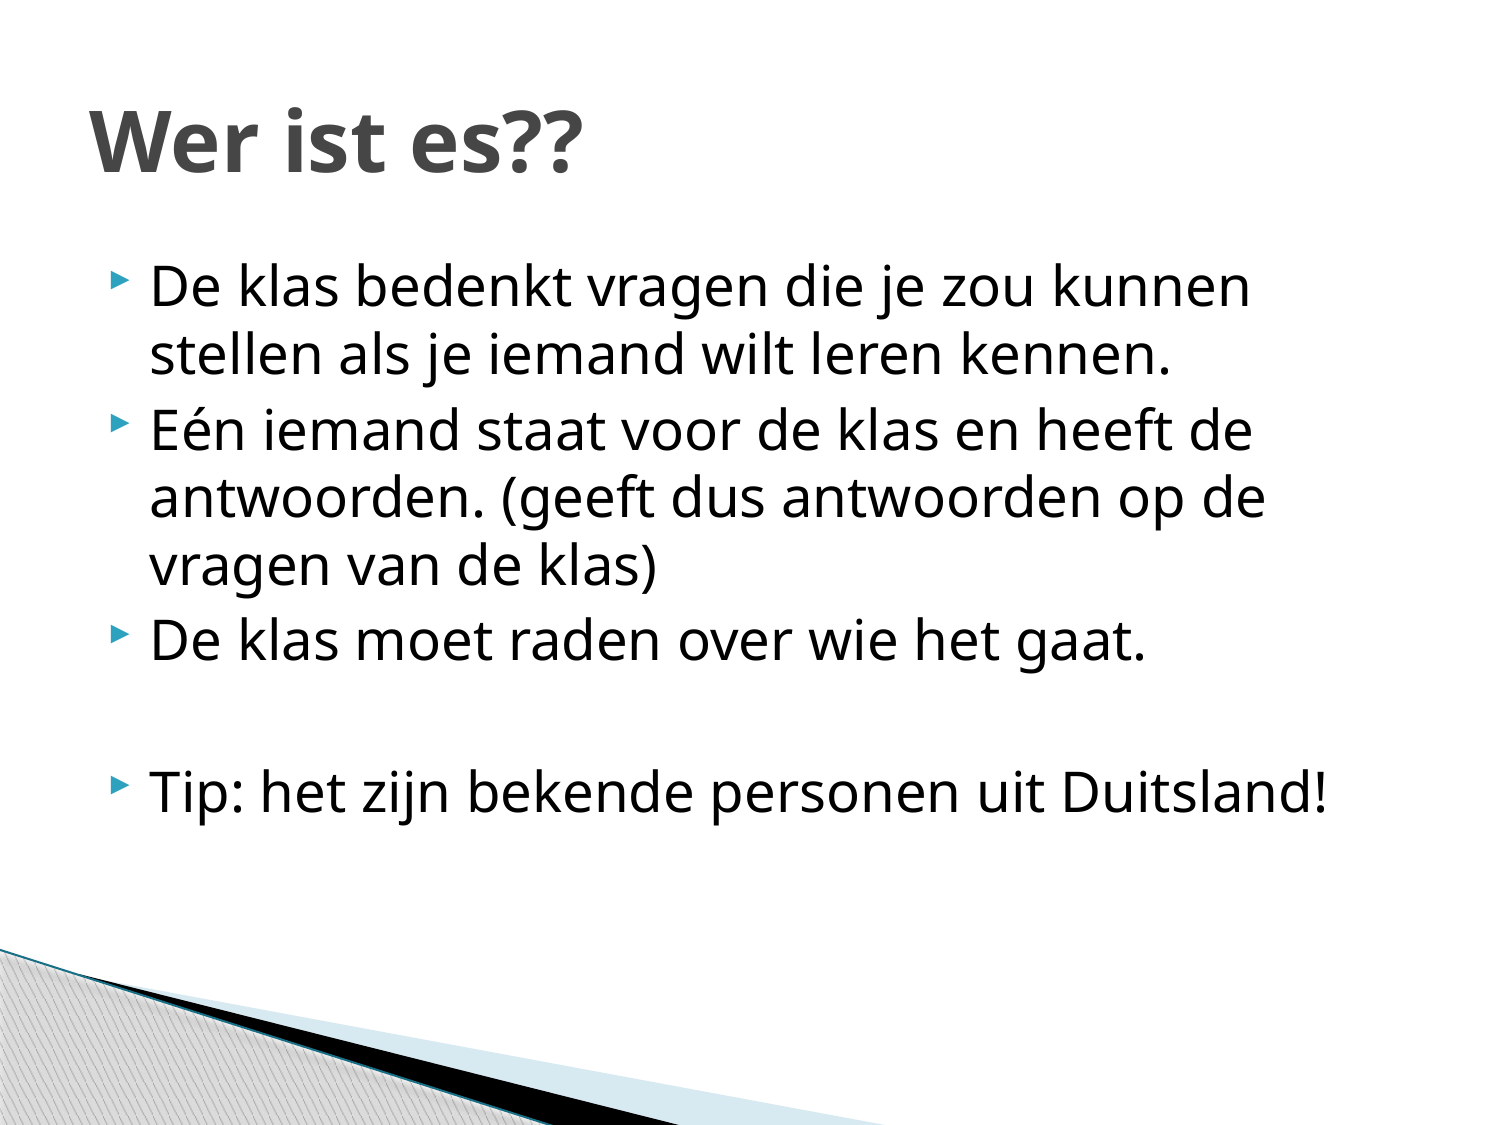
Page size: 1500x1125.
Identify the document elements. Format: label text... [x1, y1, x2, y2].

title Wer ist es?? [75, 45, 1425, 233]
list De klas bedenkt vragen die je zou kunnen stellen als je iemand wilt leren kennen. Eén iemand staat voor de klas en heeft de antwoorden. (geeft dus antwoorden op de vragen van de klas) De klas moet raden over wie het gaat. Tip: het zijn bekende personen uit Duitsland! [75, 243, 1425, 986]
